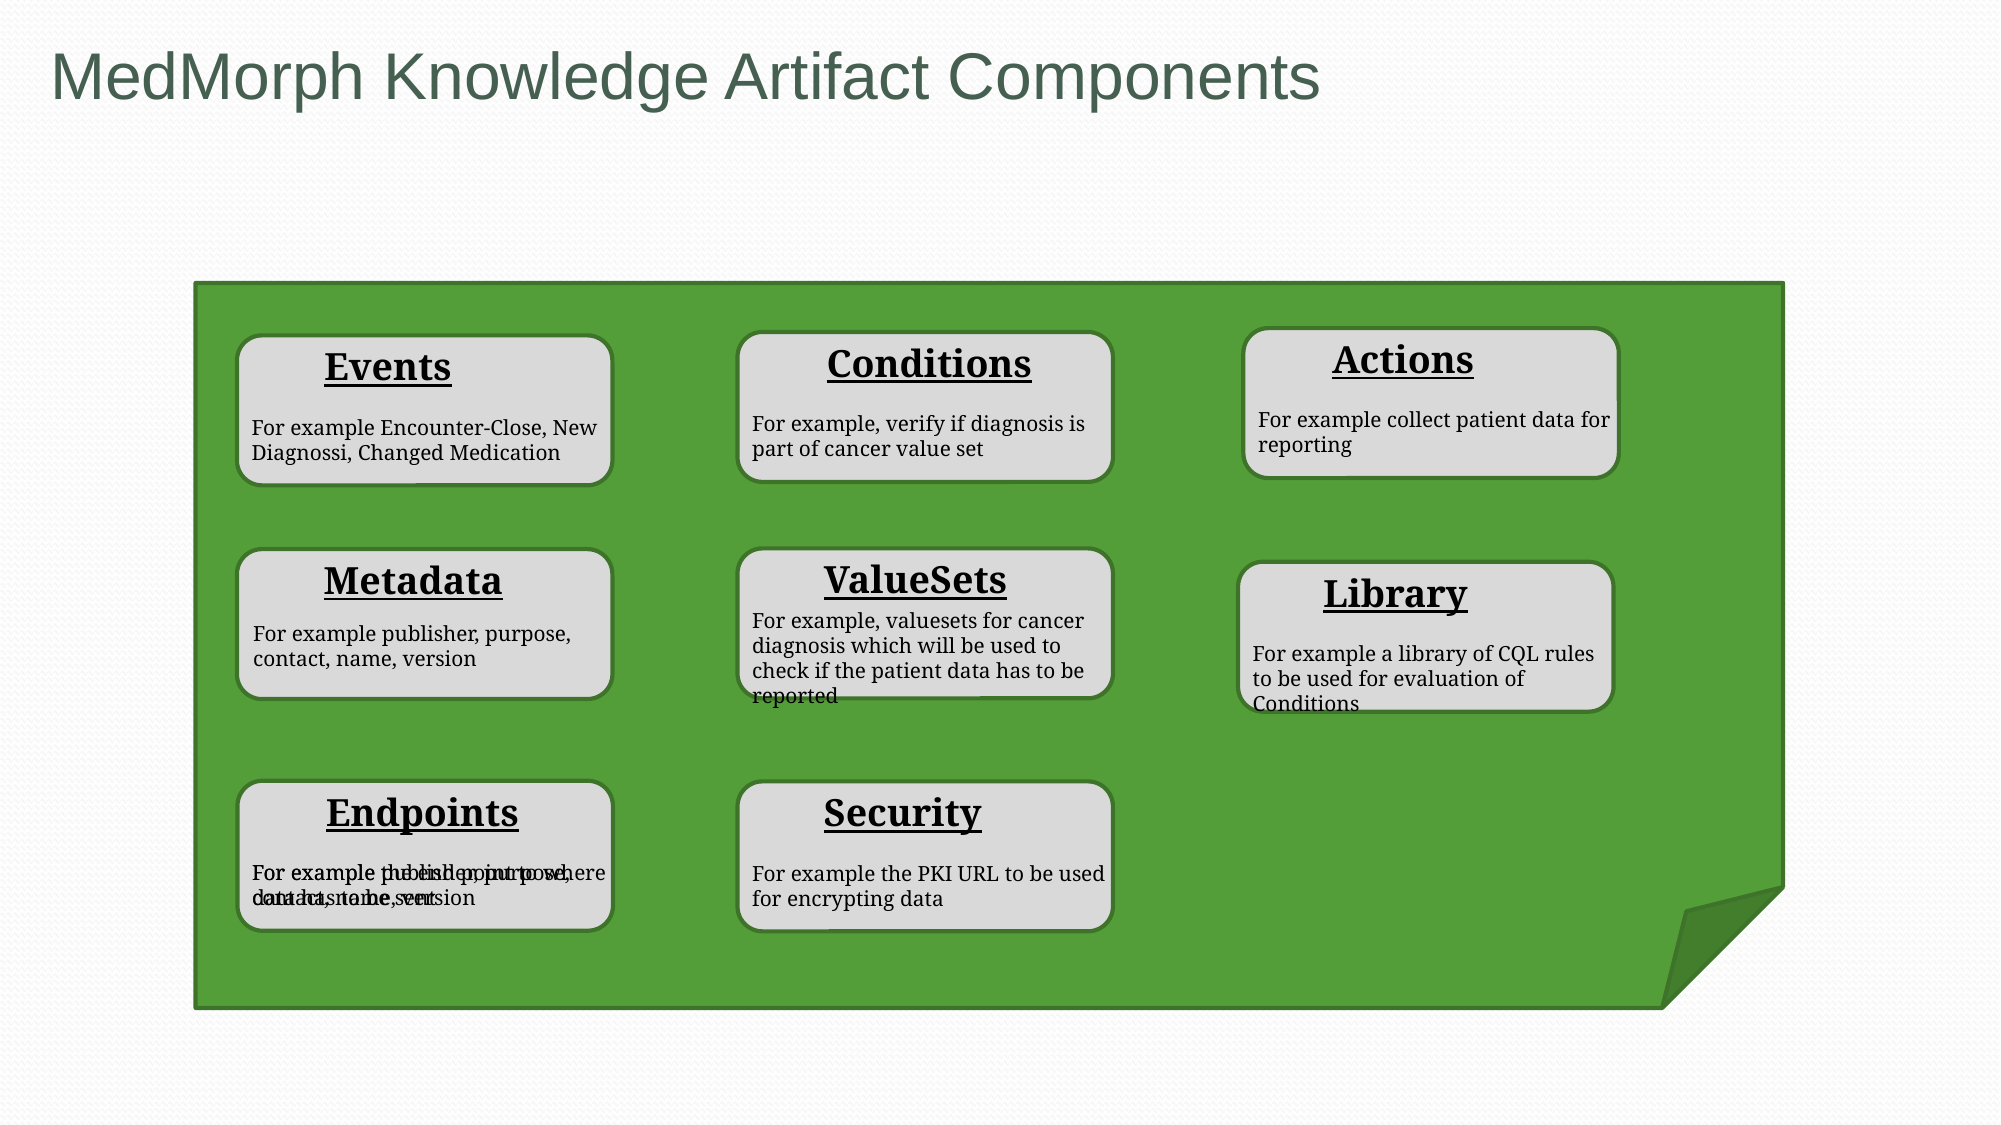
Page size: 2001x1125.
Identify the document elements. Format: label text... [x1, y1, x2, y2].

text_box For example, verify if diagnosis is part of cancer value set [737, 403, 1125, 469]
text_box [735, 546, 1116, 683]
text_box [1244, 465, 1619, 481]
text_box For example publisher, purpose, contact, name, version [237, 852, 625, 917]
text_box [735, 329, 1116, 467]
text_box For example the PKI URL to be used for encrypting data [737, 852, 1125, 918]
text_box [193, 280, 1786, 1011]
text_box [234, 333, 615, 469]
text_box [1235, 559, 1616, 695]
text_box ValueSets [809, 549, 1022, 599]
text_box [1241, 326, 1621, 463]
text_box [237, 472, 612, 488]
text_box [738, 918, 1113, 934]
text_box Metadata [309, 549, 519, 610]
text_box For example collect patient data for reporting [1243, 399, 1631, 465]
text_box For example publisher, purpose, contact, name, version [238, 612, 626, 678]
text_box [234, 546, 615, 702]
text_box Conditions [811, 332, 1047, 393]
text_box For example a library of CQL rules to be used for evaluation of Conditions [1237, 633, 1625, 723]
text_box Events [309, 336, 467, 396]
text_box Actions [1317, 328, 1489, 389]
title MedMorph Knowledge Artifact Components [49, 24, 1851, 113]
text_box For example, valuesets for cancer diagnosis which will be used to check if the patient data has to be reported [737, 599, 1125, 715]
text_box Endpoints [311, 781, 534, 842]
text_box Security [808, 782, 997, 842]
text_box [738, 469, 1113, 485]
text_box Library [1308, 562, 1483, 623]
text_box For example Encounter-Close, New Diagnossi, Changed Medication [236, 406, 624, 472]
text_box [735, 779, 1116, 916]
text_box [235, 778, 616, 915]
text_box [237, 917, 613, 933]
